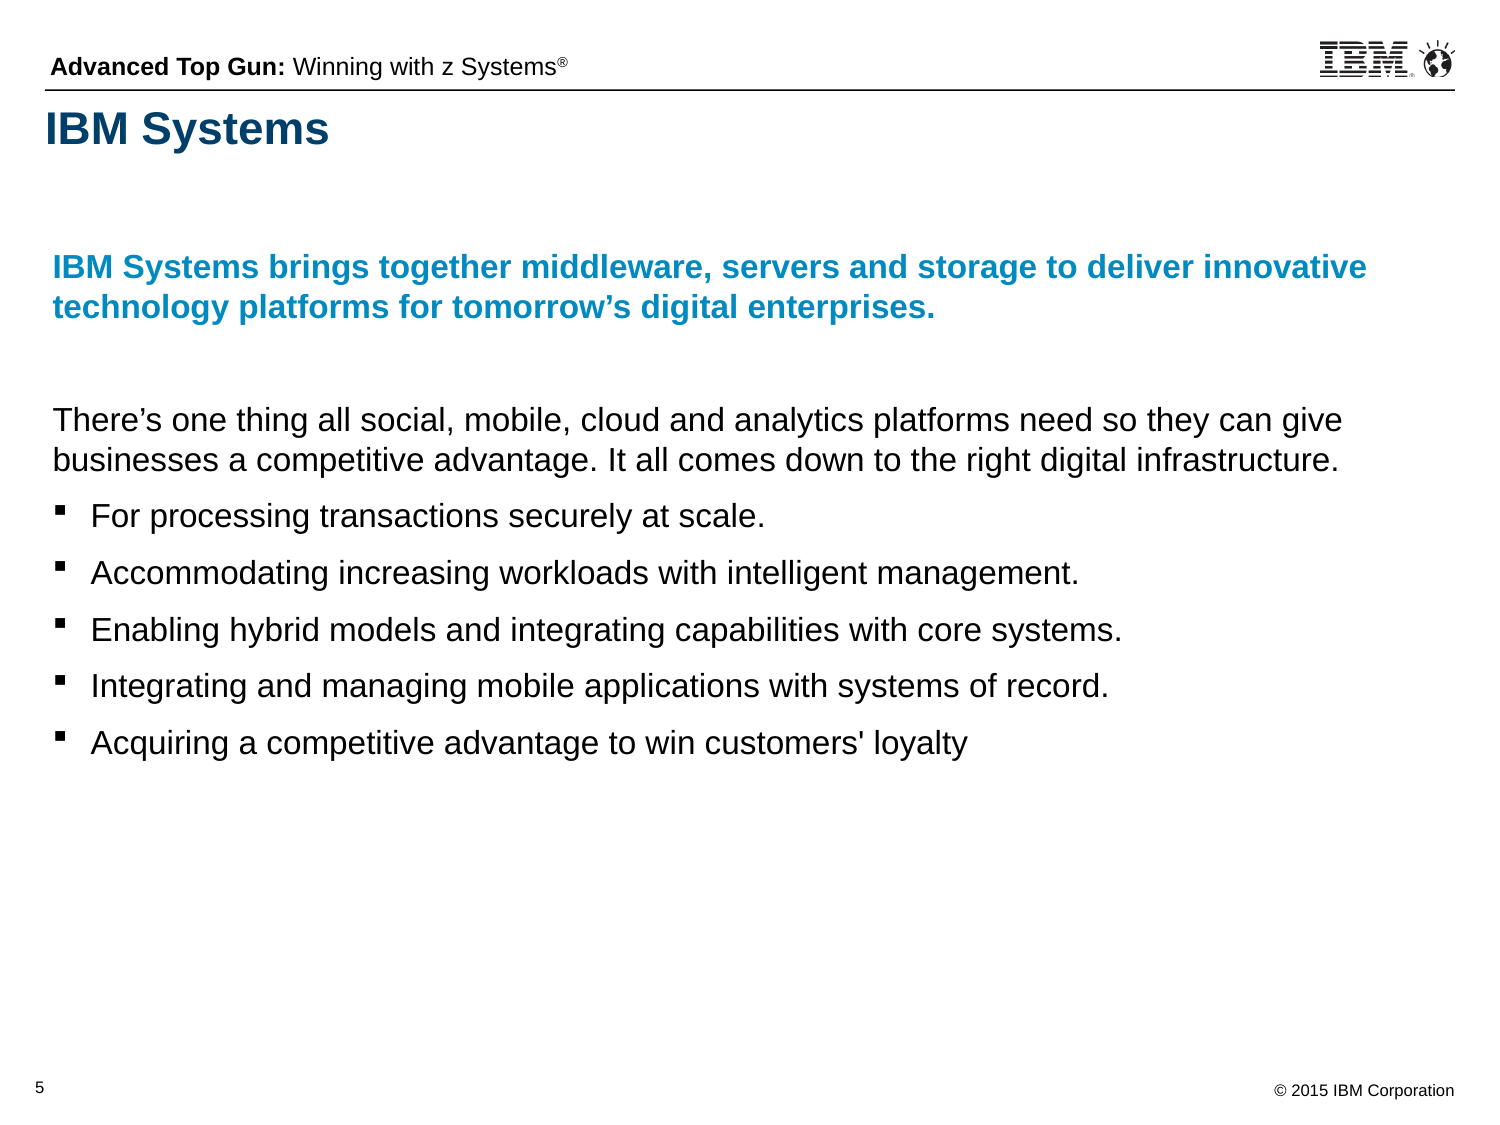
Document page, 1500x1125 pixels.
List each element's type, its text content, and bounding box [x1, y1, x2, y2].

list IBM Systems brings together middleware, servers and storage to deliver innovative technology platforms for tomorrow’s digital enterprises. There’s one thing all social, mobile, cloud and analytics platforms need so they can give businesses a competitive advantage. It all comes down to the right digital infrastructure. For processing transactions securely at scale. Accommodating increasing workloads with intelligent management. Enabling hybrid models and integrating capabilities with core systems. Integrating and managing mobile applications with systems of record. Acquiring a competitive advantage to win customers' loyalty [37, 237, 1463, 1064]
title IBM Systems [29, 97, 1455, 203]
slide_number 5 [19, 1069, 81, 1101]
